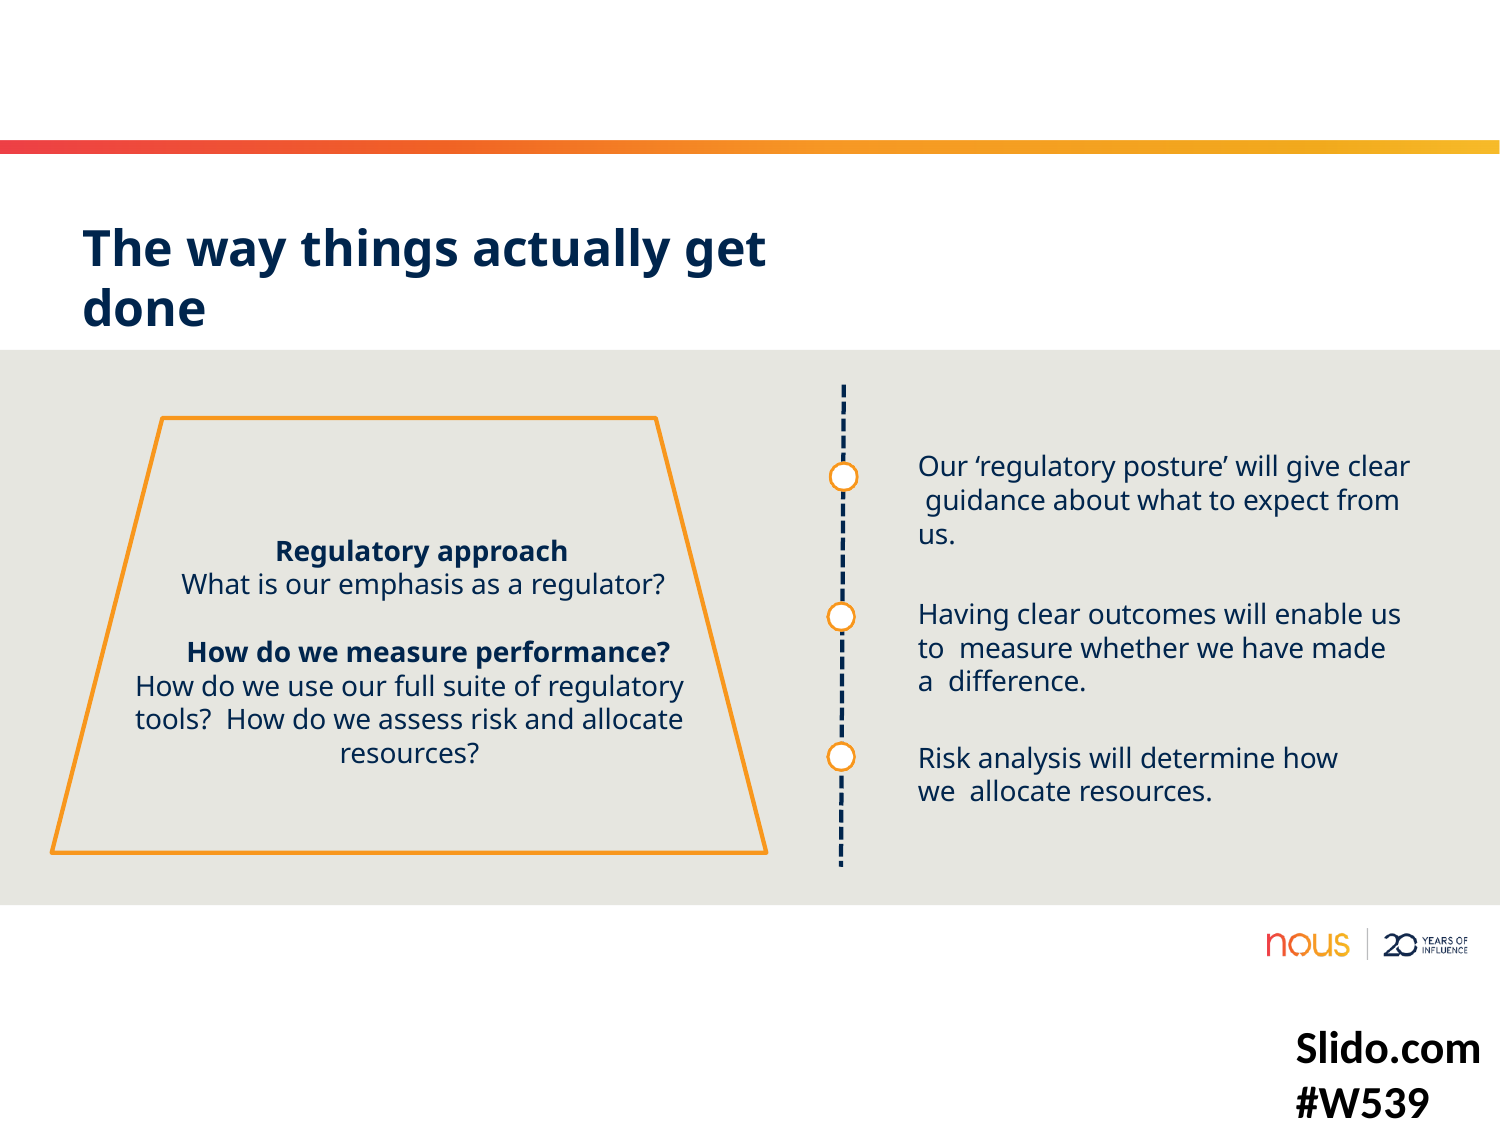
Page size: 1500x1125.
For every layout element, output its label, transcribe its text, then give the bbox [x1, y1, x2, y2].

text_box [0, 140, 1500, 154]
text_box [1267, 928, 1468, 960]
text_box Regulatory approach What is our emphasis as a regulator? How do we measure performance? How do we use our full suite of regulatory tools? How do we assess risk and allocate resources? [106, 531, 712, 770]
text_box [51, 639, 767, 853]
text_box [826, 741, 856, 772]
text_box Risk analysis will determine how we allocate resources. [916, 738, 1358, 808]
text_box [0, 349, 1500, 906]
title The way things actually get done [80, 214, 831, 404]
text_box Slido.com #W539 [1281, 1010, 1500, 1125]
text_box Having clear outcomes will enable us to measure whether we have made a difference. [916, 594, 1410, 698]
text_box [826, 601, 856, 632]
text_box [133, 417, 685, 531]
text_box [828, 461, 859, 492]
text_box Our ‘regulatory posture’ will give clear guidance about what to expect from us. [916, 446, 1412, 550]
